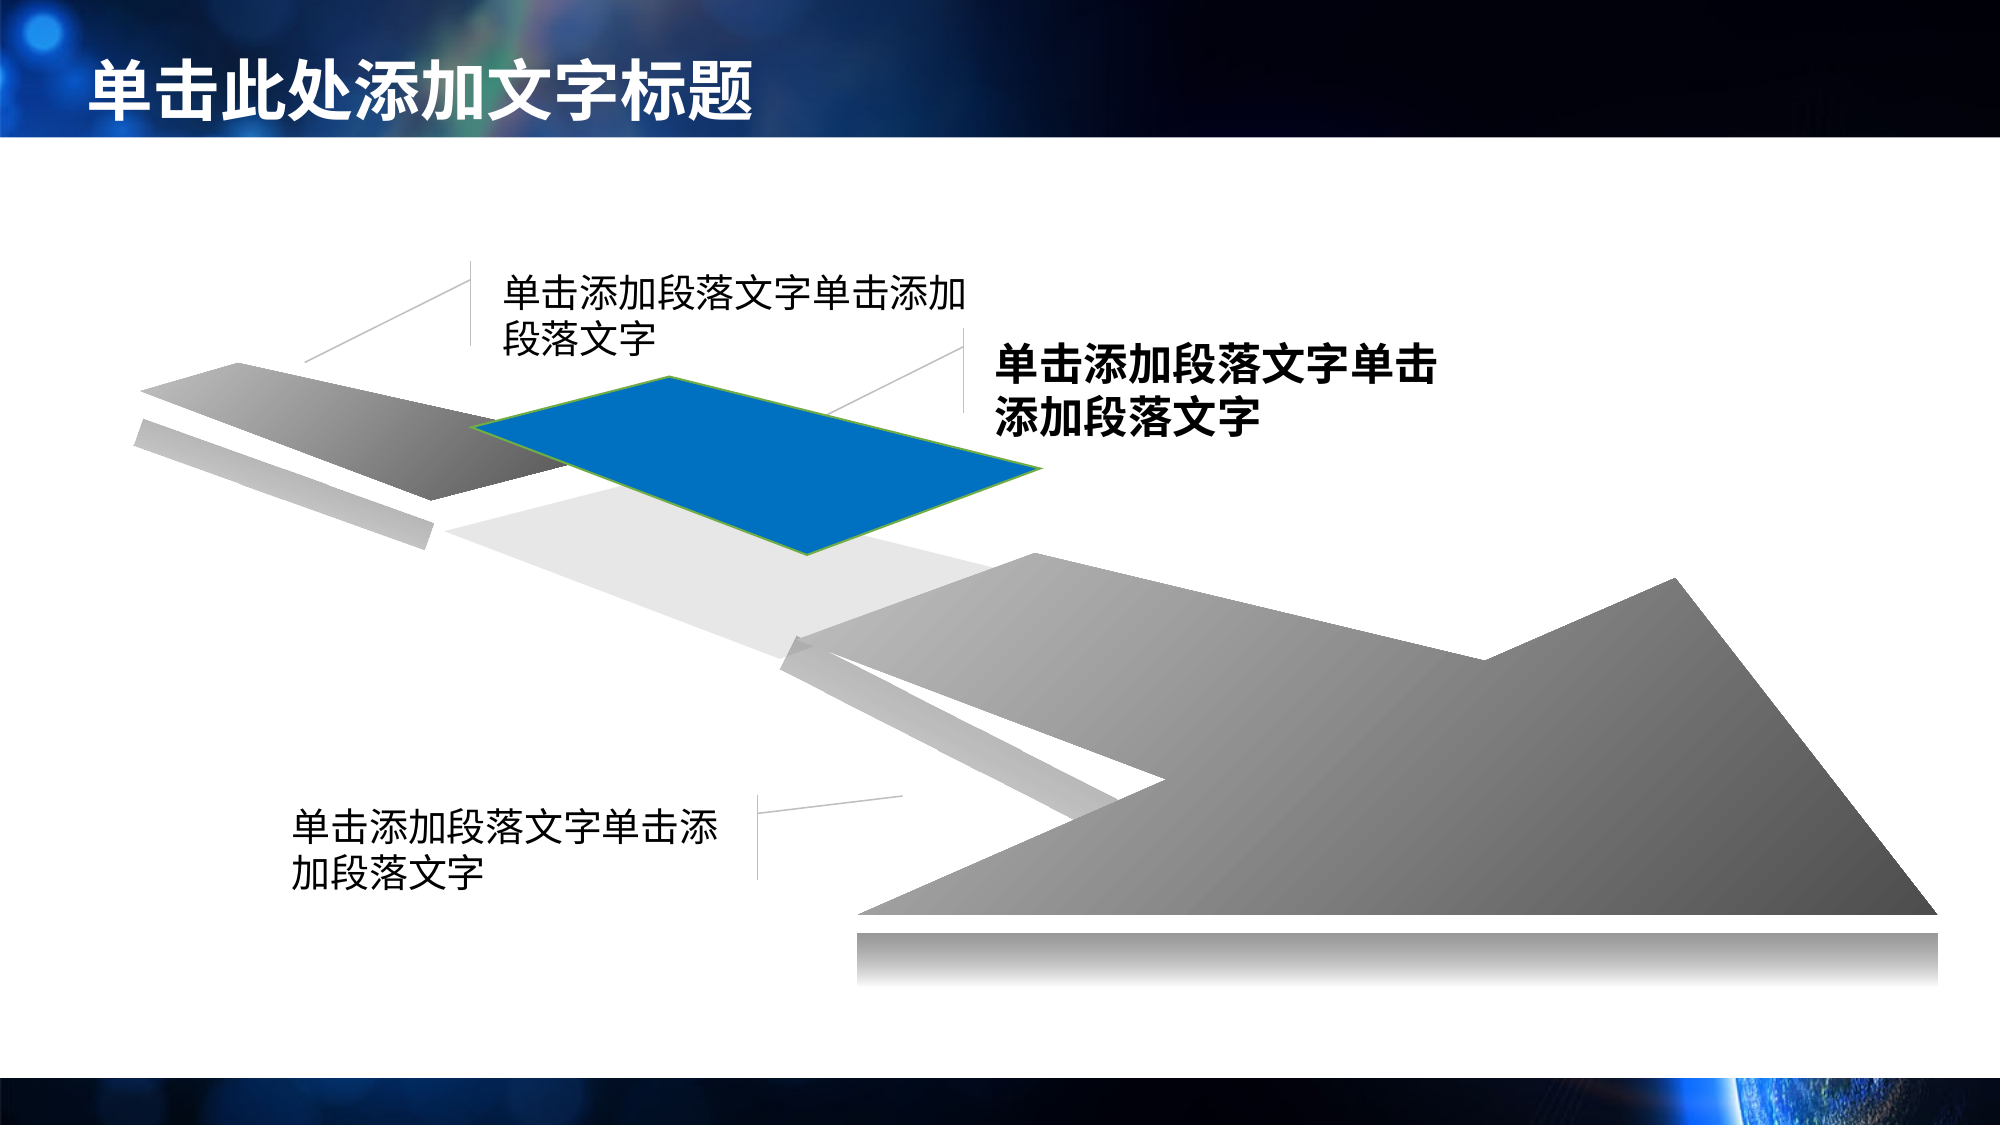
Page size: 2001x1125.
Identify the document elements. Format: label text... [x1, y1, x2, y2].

text_box 单击添加段落文字单击添加段落文字 [980, 328, 1479, 362]
text_box 单击添加段落文字单击添加段落文字 [487, 261, 986, 346]
picture [0, 0, 2000, 137]
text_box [129, 362, 1938, 987]
picture [0, 1078, 2000, 1125]
